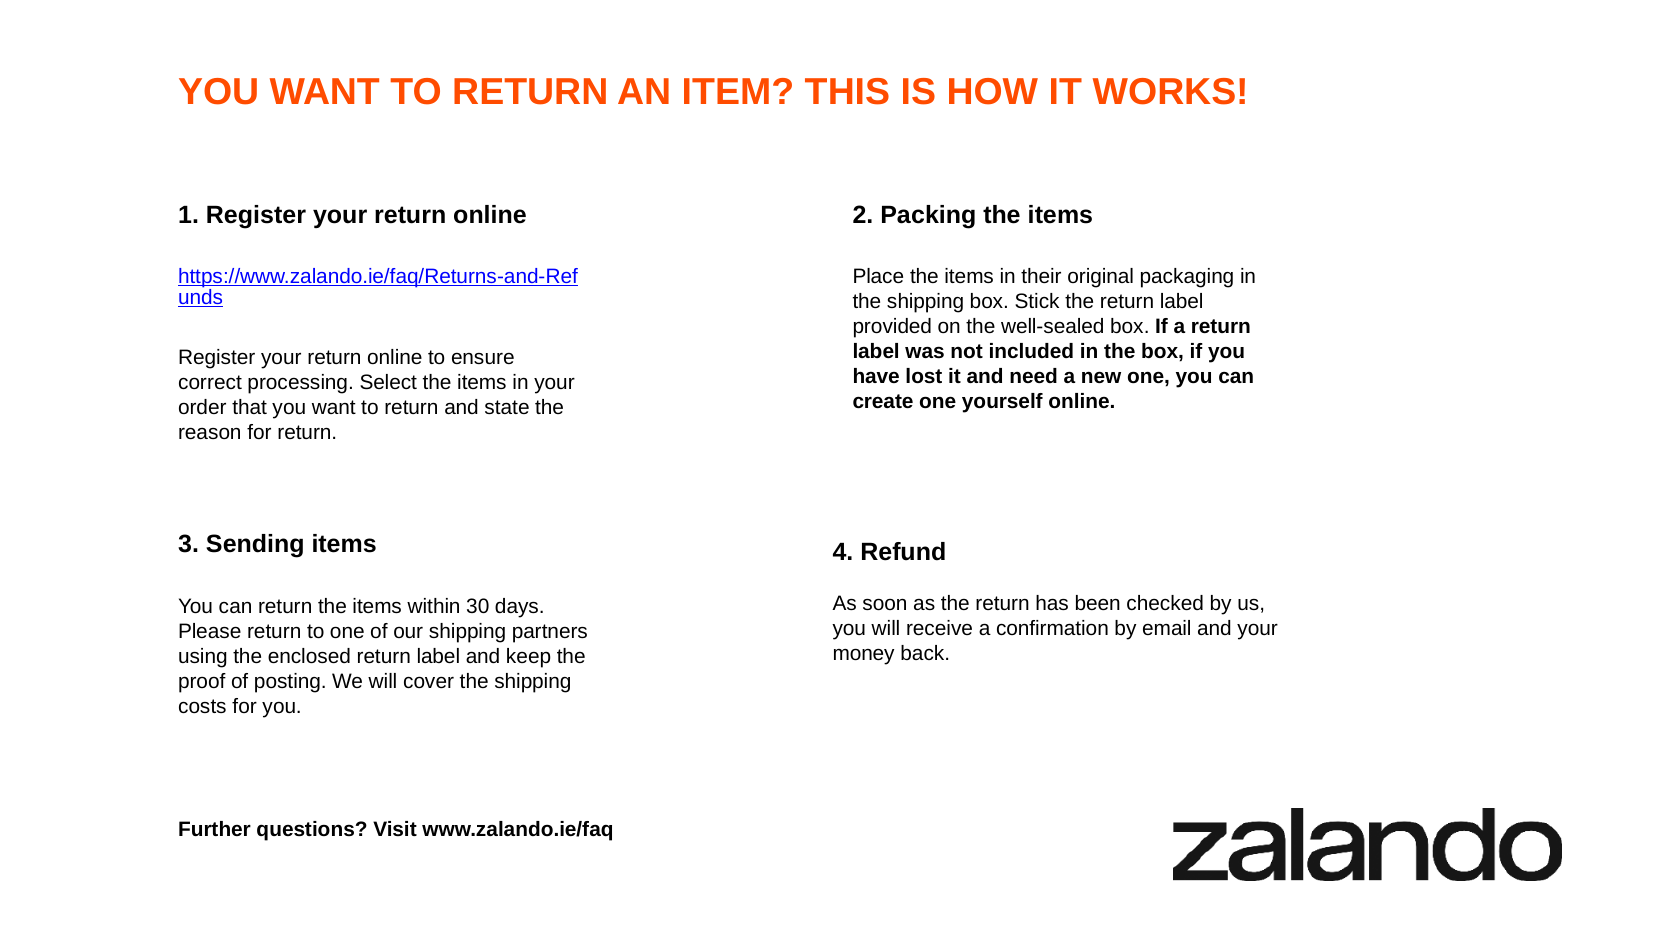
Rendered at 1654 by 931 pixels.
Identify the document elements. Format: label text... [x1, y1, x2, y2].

text_box Further questions? Visit www.zalando.ie/faq [163, 808, 1654, 931]
text_box YOU WANT TO RETURN AN ITEM? THIS IS HOW IT WORKS! [163, 59, 1576, 156]
text_box 3. Sending items You can return the items within 30 days. Please return to one of our shipping partners using the enclosed return label and keep the proof of posting. We will cover the shipping costs for you. [163, 519, 623, 741]
text_box 4. Refund As soon as the return has been checked by us, you will receive a confirmation by email and your money back. [817, 520, 1310, 680]
text_box 2. Packing the items Place the items in their original packaging in the shipping box. Stick the return label provided on the well-sealed box. If a return label was not included in the box, if you have lost it and need a new one, you can create one yourself online. [837, 190, 1273, 453]
text_box 1. Register your return online https://www.zalando.ie/faq/Returns-and-Refunds Register your return online to ensure correct processing. Select the items in your order that you want to return and state the reason for return. [163, 190, 599, 485]
picture [1172, 808, 1562, 882]
